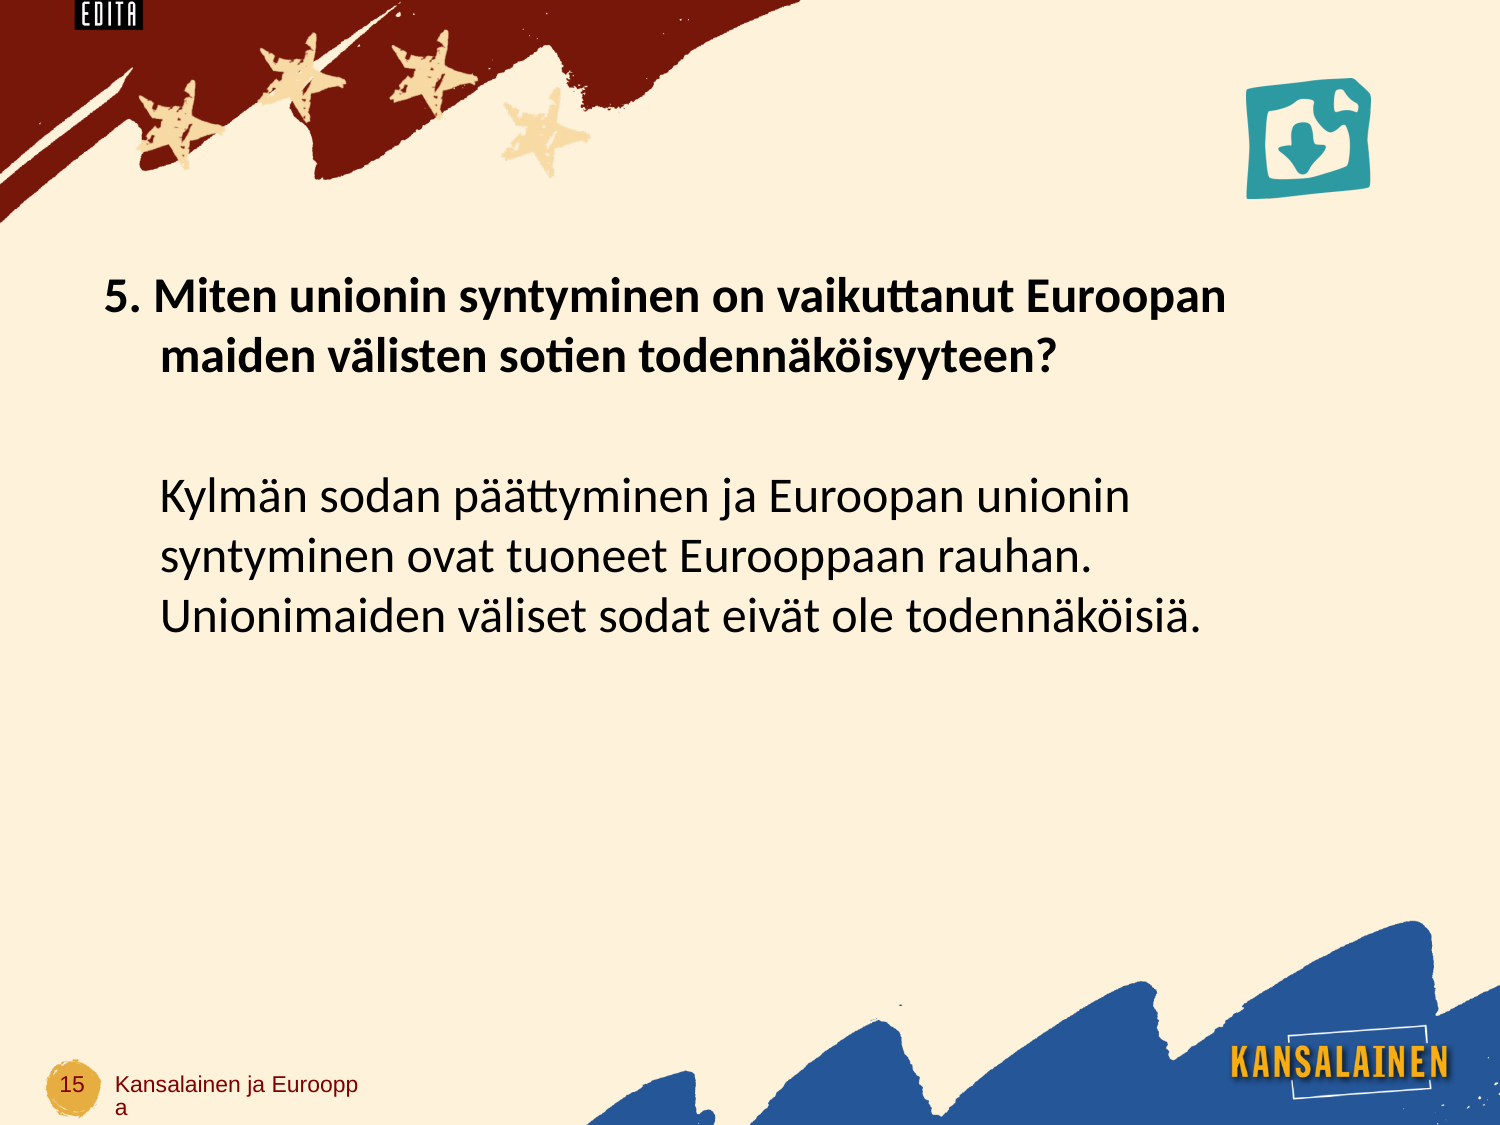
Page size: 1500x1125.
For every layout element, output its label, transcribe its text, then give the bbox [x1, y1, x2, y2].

picture [0, 0, 1500, 1125]
slide_number 15 [37, 1062, 99, 1125]
list 5. Miten unionin syntyminen on vaikuttanut Euroopan maiden välisten sotien todennäköisyyteen? Kylmän sodan päättyminen ja Euroopan unionin syntyminen ovat tuoneet Eurooppaan rauhan. Unionimaiden väliset sodat eivät ole todennäköisiä. [88, 255, 1351, 1088]
footer Kansalainen ja Eurooppa [99, 1062, 376, 1125]
